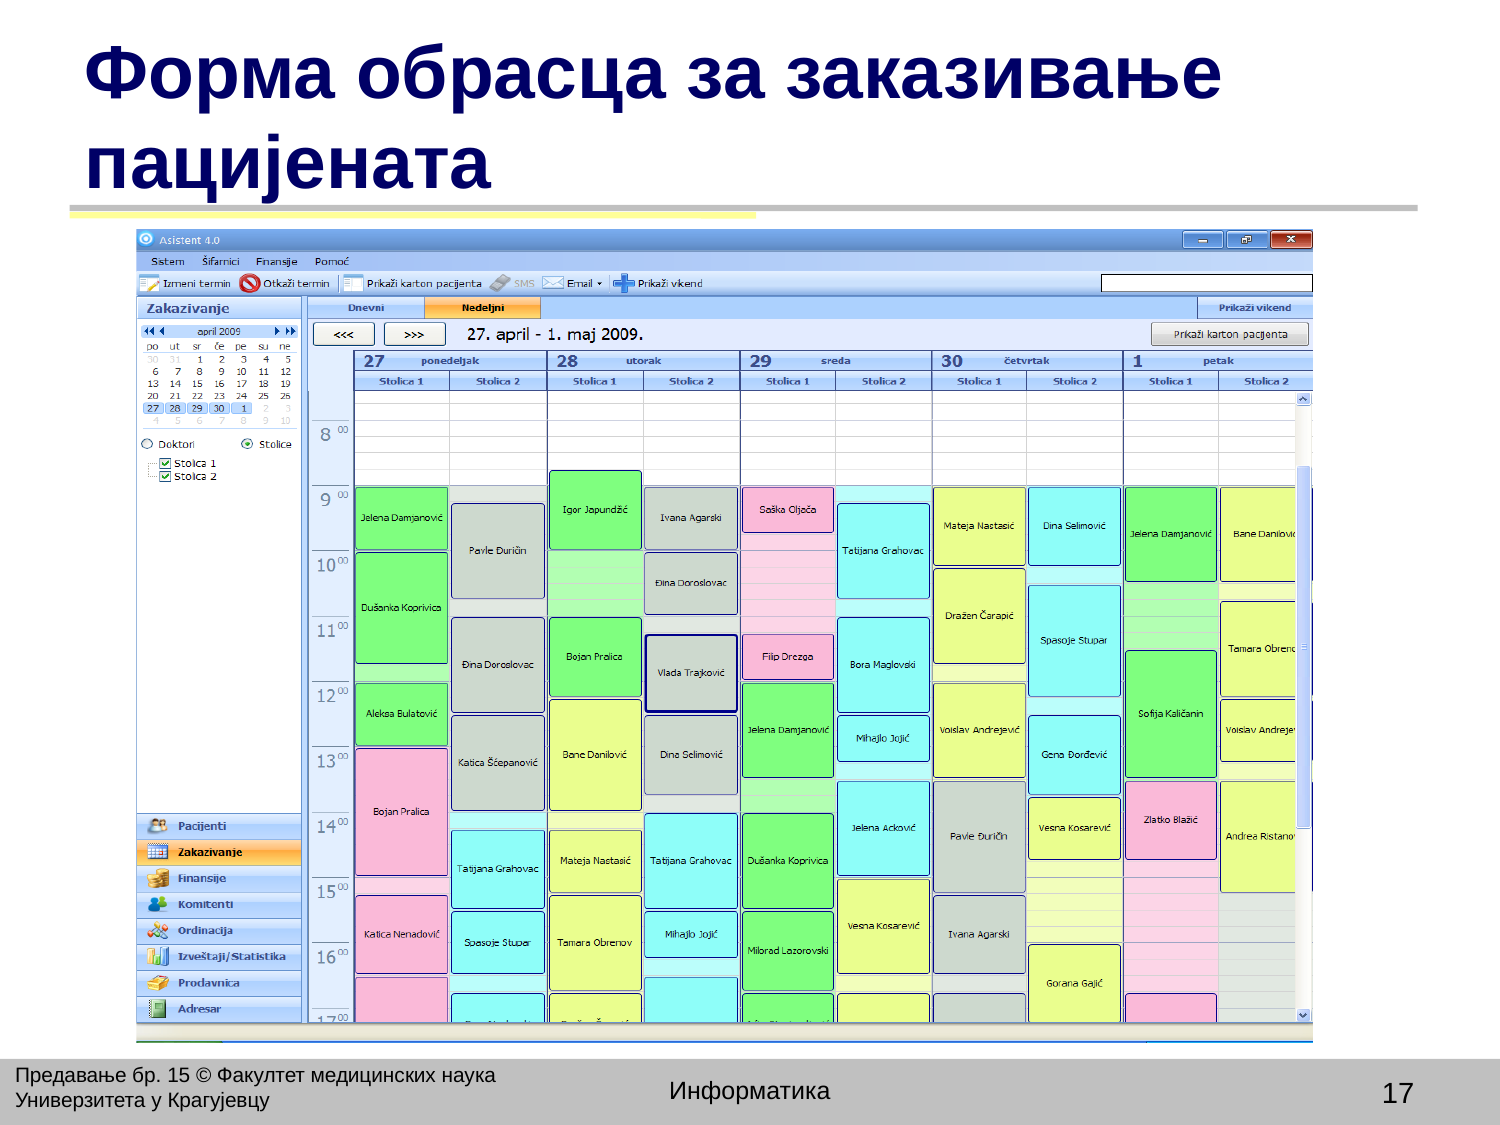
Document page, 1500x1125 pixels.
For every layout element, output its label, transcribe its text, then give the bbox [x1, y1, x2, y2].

footer Информатика [512, 1066, 988, 1125]
slide_number Предавање бр. 15 © Факултет медицинских наука Универзитета у Крагујевцу [0, 1053, 634, 1108]
picture [136, 228, 1314, 1043]
slide_number 17 [1079, 1066, 1430, 1125]
title Форма обрасца за заказивање пацијената [69, 19, 1426, 208]
